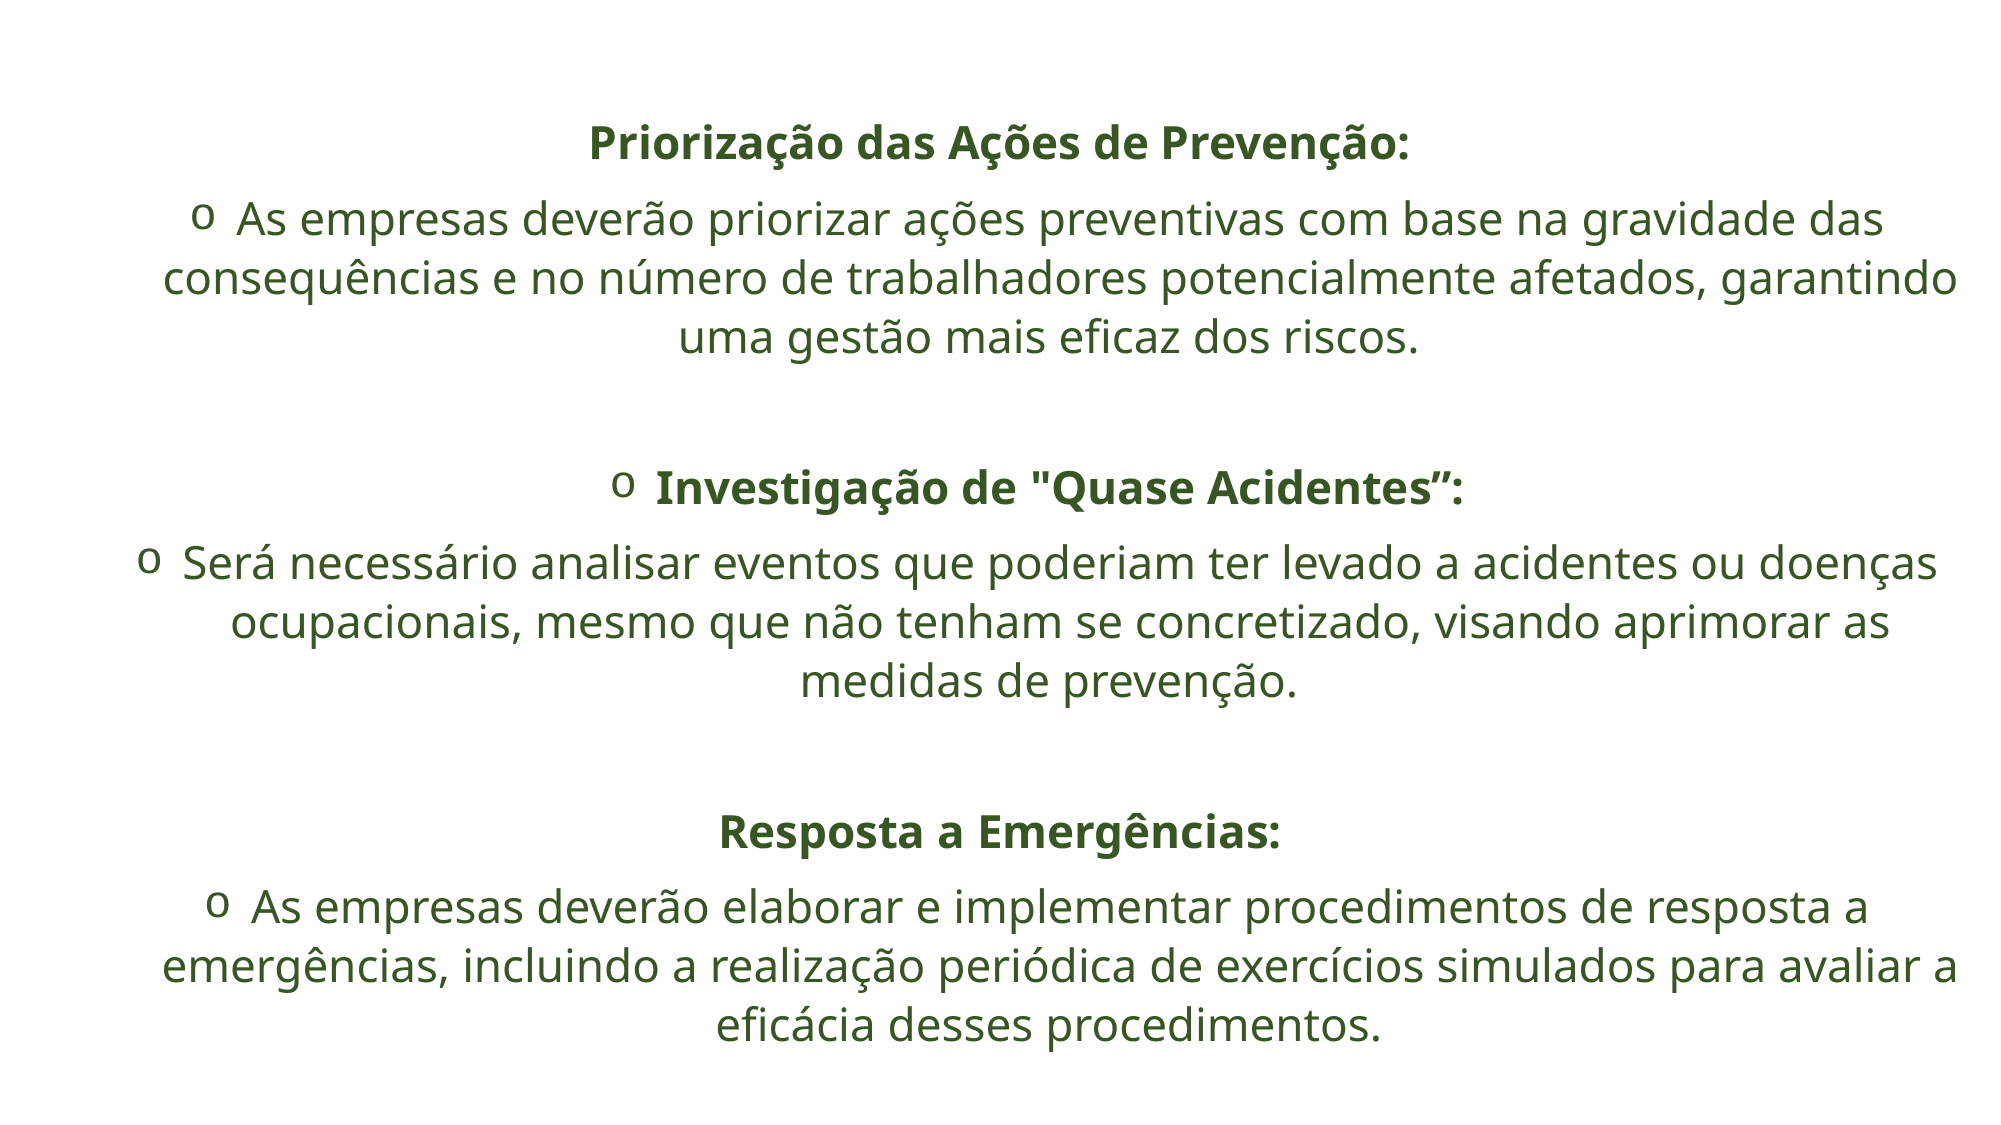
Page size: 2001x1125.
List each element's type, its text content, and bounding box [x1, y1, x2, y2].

text_box Priorização das Ações de Prevenção: As empresas deverão priorizar ações preventivas com base na gravidade das consequências e no número de trabalhadores potencialmente afetados, garantindo uma gestão mais eficaz dos riscos. ​ Investigação de "Quase Acidentes”: Será necessário analisar eventos que poderiam ter levado a acidentes ou doenças ocupacionais, mesmo que não tenham se concretizado, visando aprimorar as medidas de prevenção. ​ Resposta a Emergências: As empresas deverão elaborar e implementar procedimentos de resposta a emergências, incluindo a realização periódica de exercícios simulados para avaliar a eficácia desses procedimentos. ​ [0, 31, 2000, 1058]
